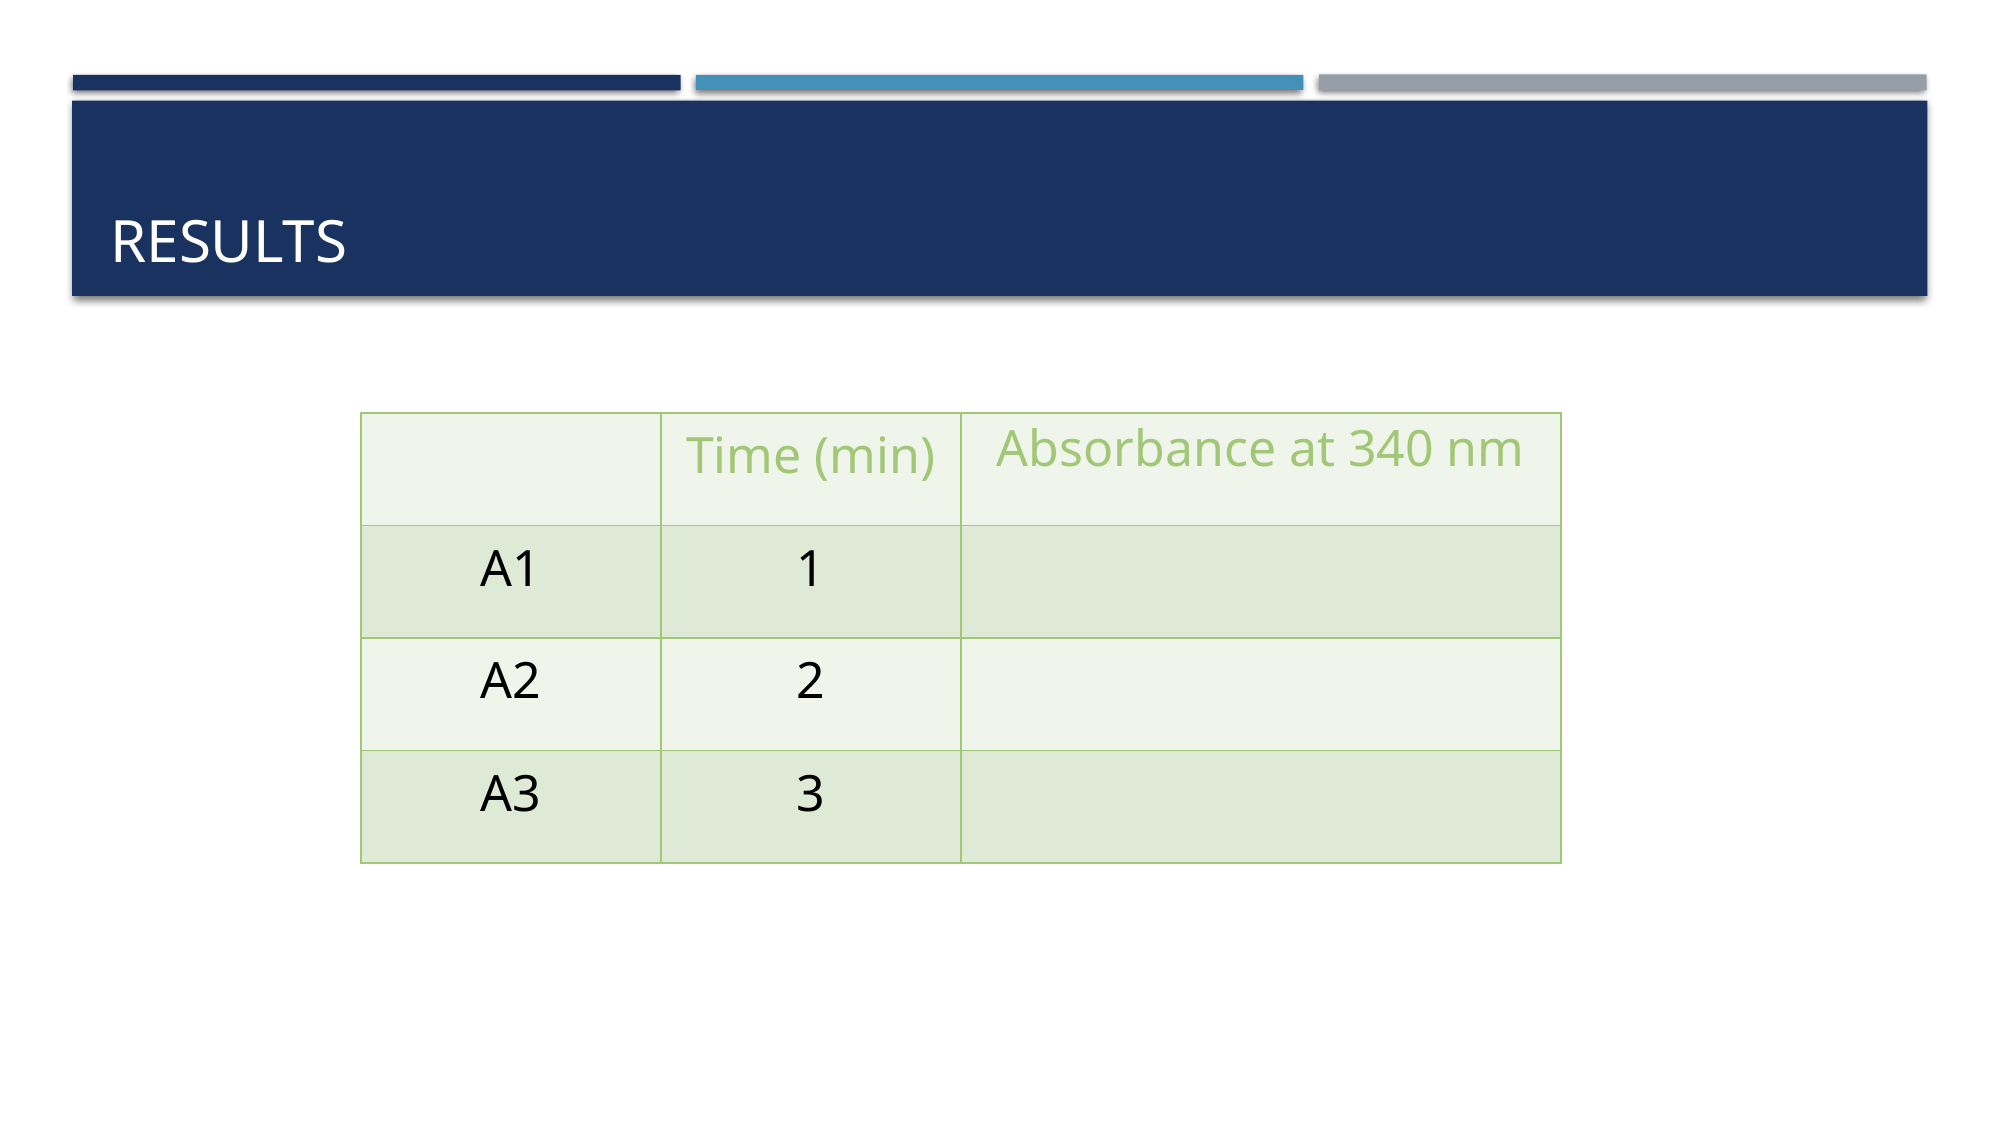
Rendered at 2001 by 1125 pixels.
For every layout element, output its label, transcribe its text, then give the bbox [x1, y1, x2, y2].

table_cell [962, 751, 1560, 862]
table_cell 2 [662, 639, 960, 750]
table_cell A3 [362, 751, 660, 862]
table_header [362, 414, 660, 525]
table_header Time (min) [662, 414, 960, 525]
table_cell A1 [362, 526, 660, 637]
table_cell [962, 526, 1560, 637]
table_cell A2 [362, 639, 660, 750]
table_cell 3 [662, 751, 960, 862]
table_cell [962, 639, 1560, 750]
table_header Absorbance at 340 nm [962, 414, 1560, 525]
title Results [95, 115, 1905, 282]
table_cell 1 [662, 526, 960, 637]
